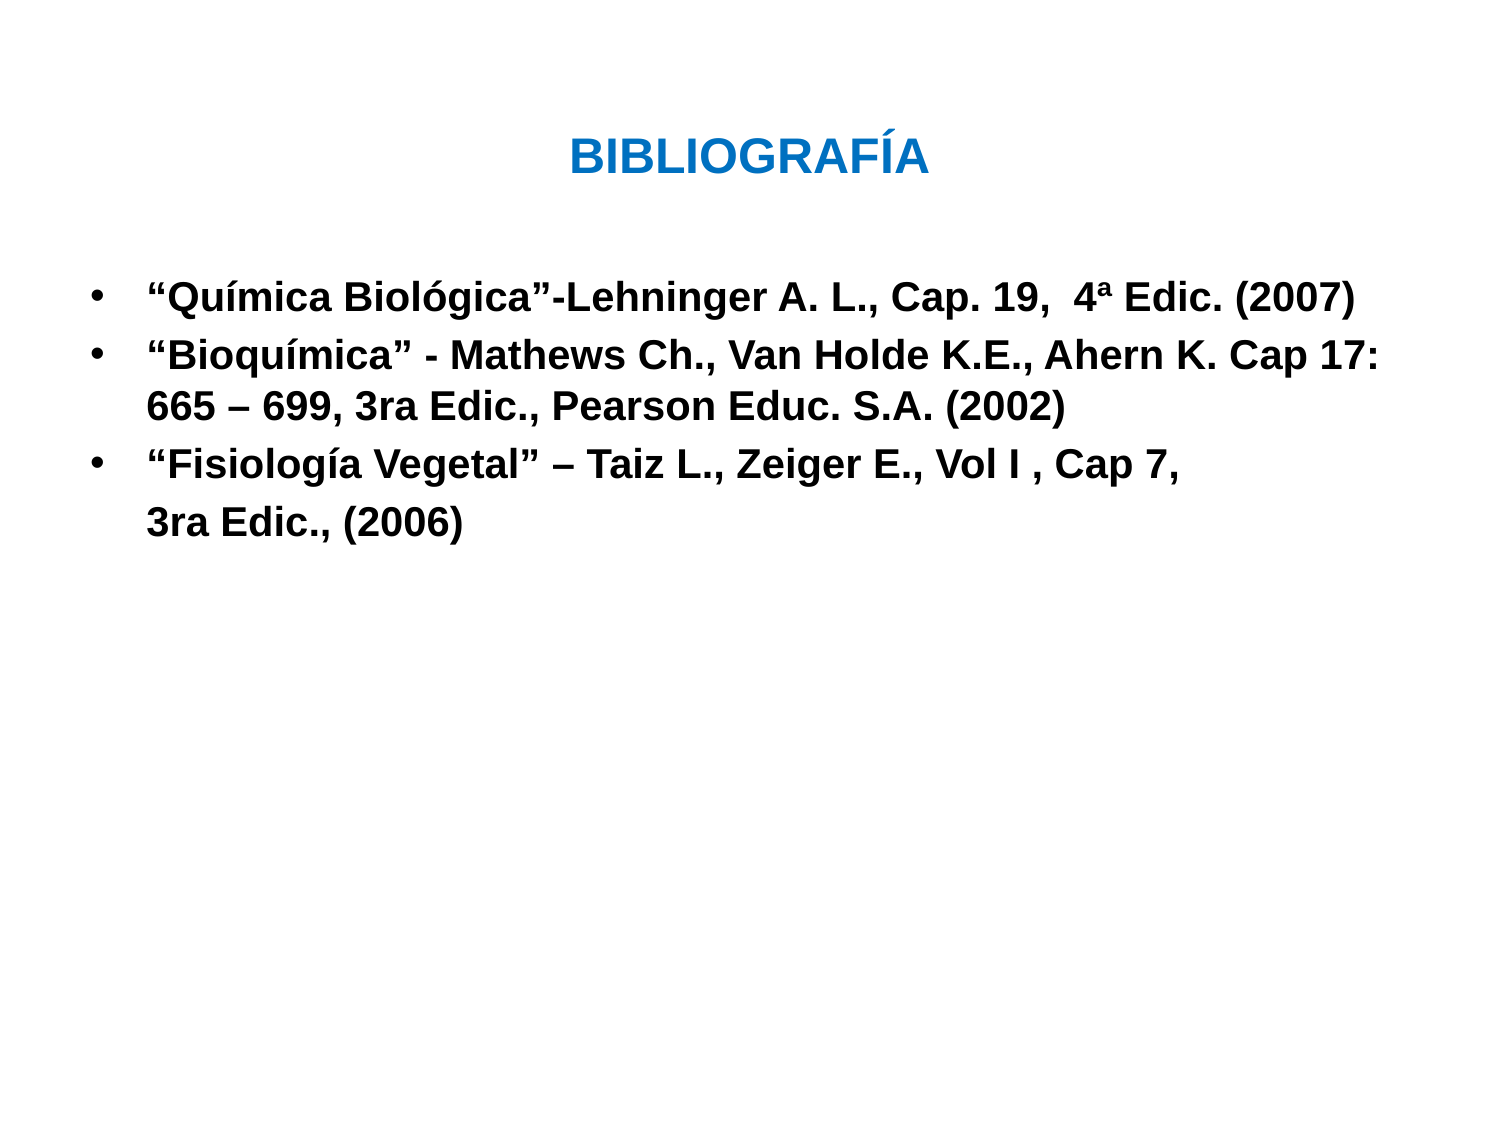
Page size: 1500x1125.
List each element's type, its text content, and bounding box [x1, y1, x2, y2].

title BIBLIOGRAFÍA [75, 45, 1425, 233]
list “Química Biológica”-Lehninger A. L., Cap. 19, 4ª Edic. (2007) “Bioquímica” - Mathews Ch., Van Holde K.E., Ahern K. Cap 17: 665 – 699, 3ra Edic., Pearson Educ. S.A. (2002) “Fisiología Vegetal” – Taiz L., Zeiger E., Vol I , Cap 7, 3ra Edic., (2006) [75, 262, 1425, 1005]
